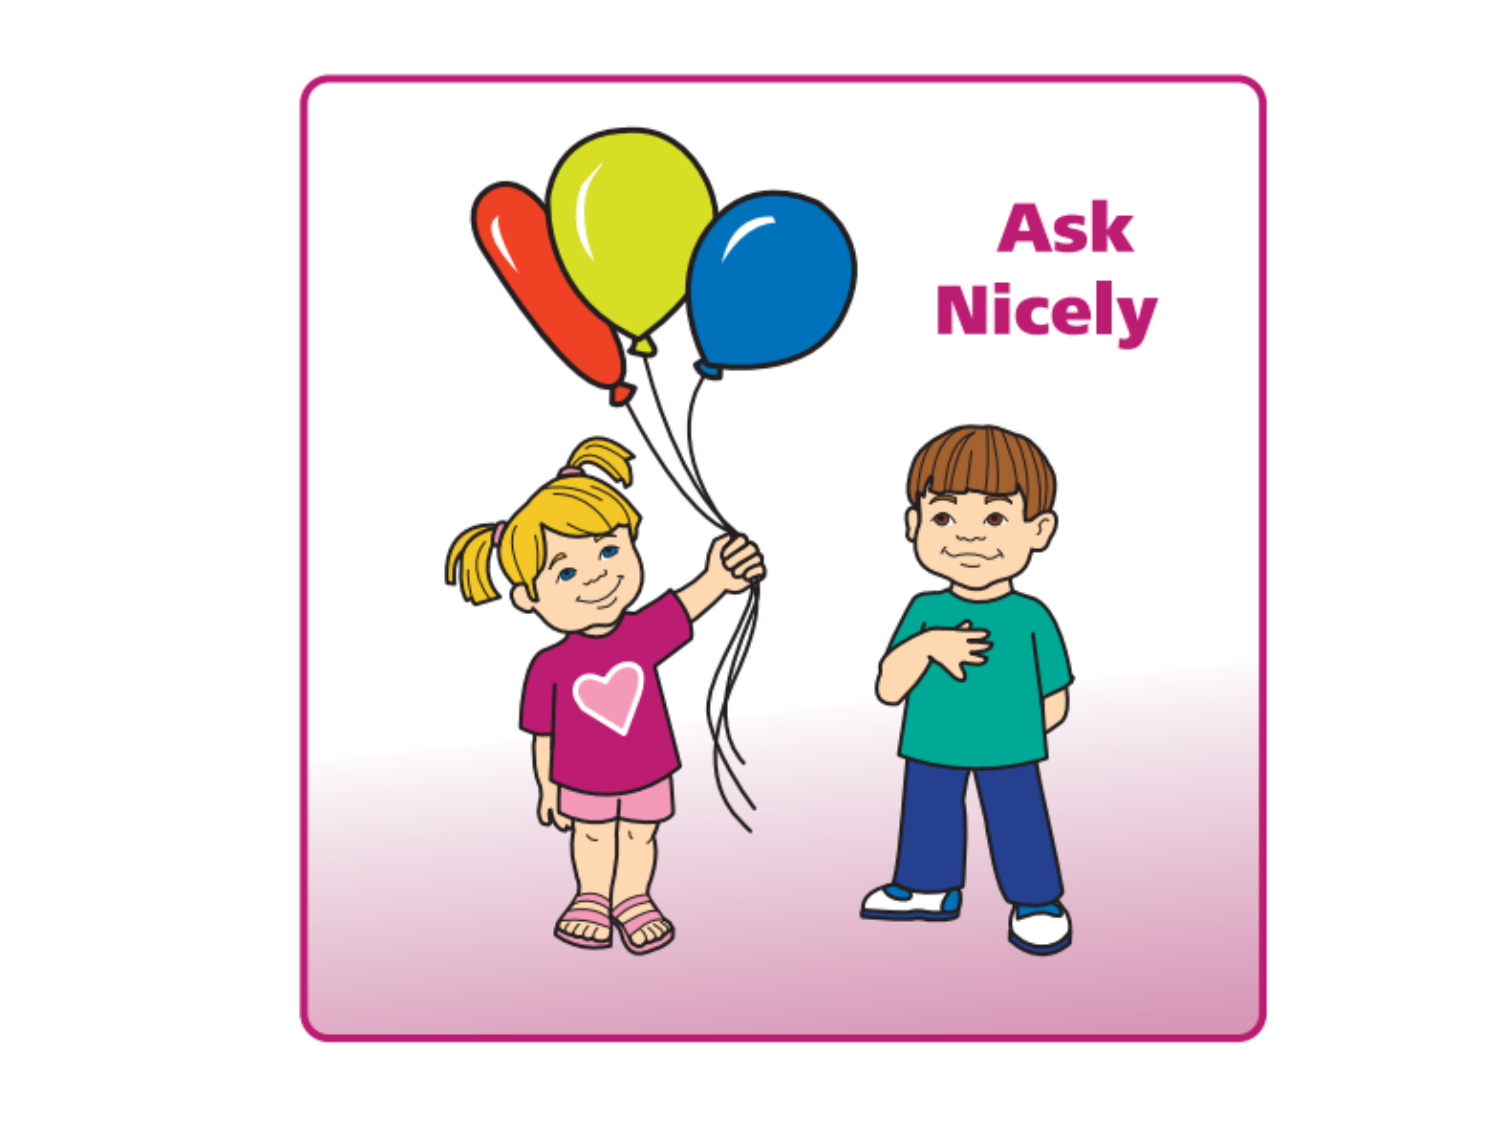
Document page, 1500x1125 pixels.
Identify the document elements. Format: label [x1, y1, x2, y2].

picture [274, 63, 1288, 1054]
